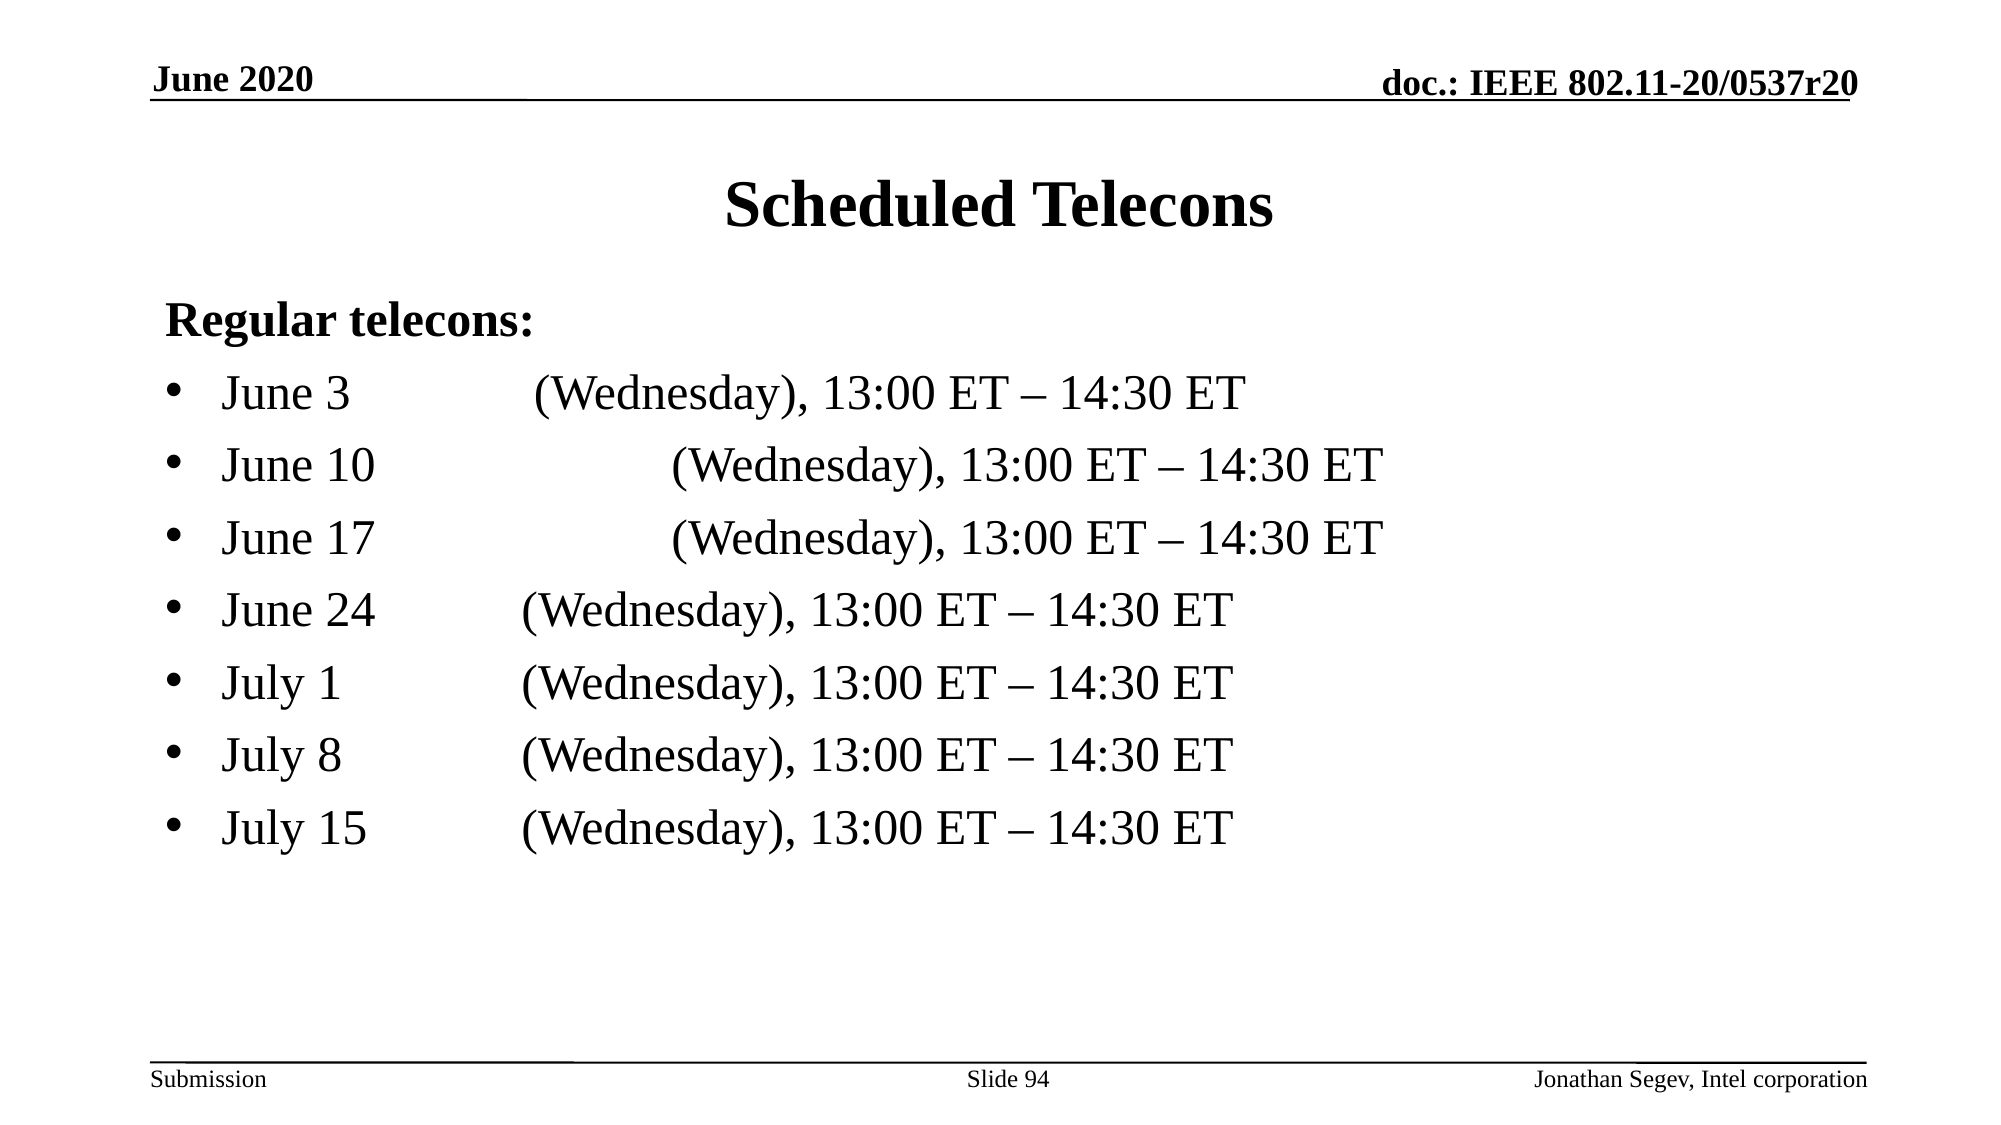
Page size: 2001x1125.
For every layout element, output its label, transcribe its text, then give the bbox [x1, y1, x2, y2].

list Regular telecons: June 3 (Wednesday), 13:00 ET – 14:30 ET June 10 (Wednesday), 13:00 ET – 14:30 ET June 17 (Wednesday), 13:00 ET – 14:30 ET June 24 (Wednesday), 13:00 ET – 14:30 ET July 1 (Wednesday), 13:00 ET – 14:30 ET July 8 (Wednesday), 13:00 ET – 14:30 ET July 15 (Wednesday), 13:00 ET – 14:30 ET [149, 278, 1850, 670]
slide_number Slide 94 [950, 1061, 1067, 1123]
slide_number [152, 54, 563, 100]
title Scheduled Telecons [149, 112, 1850, 278]
footer Jonathan Segev, Intel corporation [1171, 1061, 1869, 1093]
